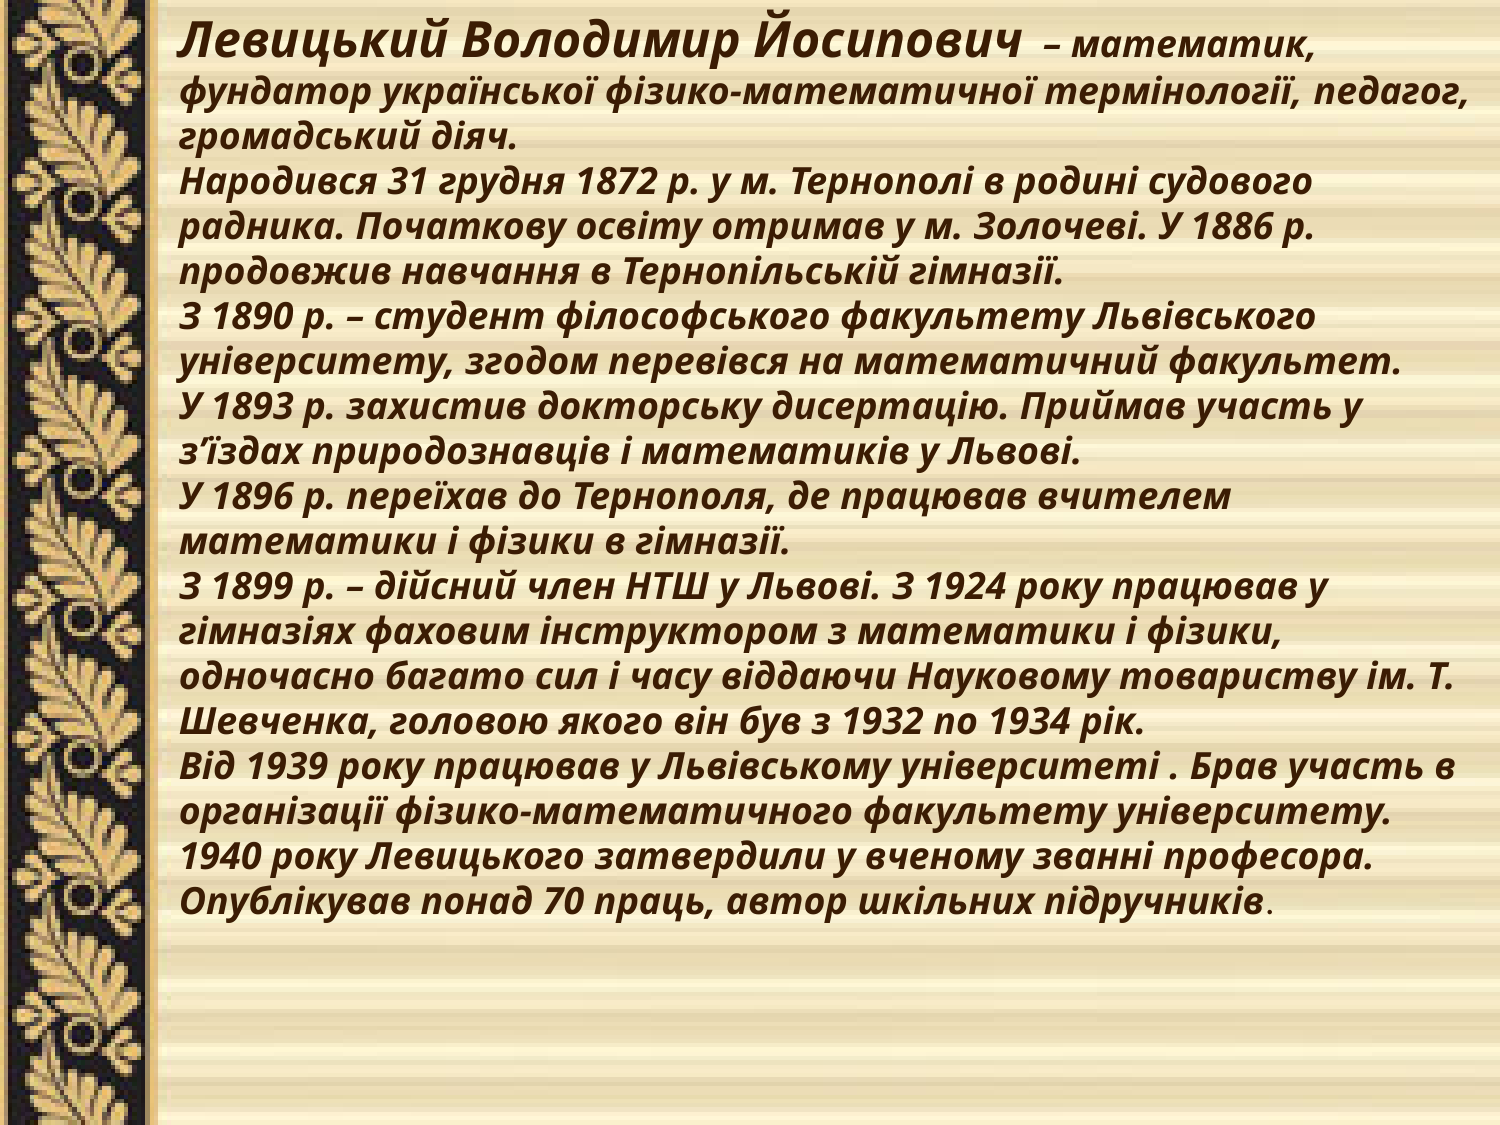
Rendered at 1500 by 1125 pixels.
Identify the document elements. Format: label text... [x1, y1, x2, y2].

picture [0, 0, 1500, 1125]
text_box Левицький Володимир Йосипович – математик, фундатор української фізико-математичної термінології, педагог, громадський діяч. Народився 31 грудня 1872 р. у м. Тернополі в родині судового радника. Початкову освіту отримав у м. Золочеві. У 1886 р. продовжив навчання в Тернопільській гімназії. З 1890 р. – студент філософського факультету Львівського університету, згодом перевівся на математичний факультет. У 1893 р. захистив докторську дисертацію. Приймав участь у з’їздах природознавців і математиків у Львові. У 1896 р. переїхав до Тернополя, де працював вчителем математики і фізики в гімназії. З 1899 р. – дійсний член НТШ у Львові. З 1924 року працював у гімназіях фаховим інструктором з математики і фізики, одночасно багато сил і часу віддаючи Науковому товариству ім. Т. Шевченка, головою якого він був з 1932 по 1934 рік. Від 1939 року працював у Львівському університеті . Брав участь в організації фізико-математичного факультету університету. 1940 року Левицького затвердили у вченому званні професора. Опублікував понад 70 праць, автор шкільних підручників. [163, 0, 1500, 930]
